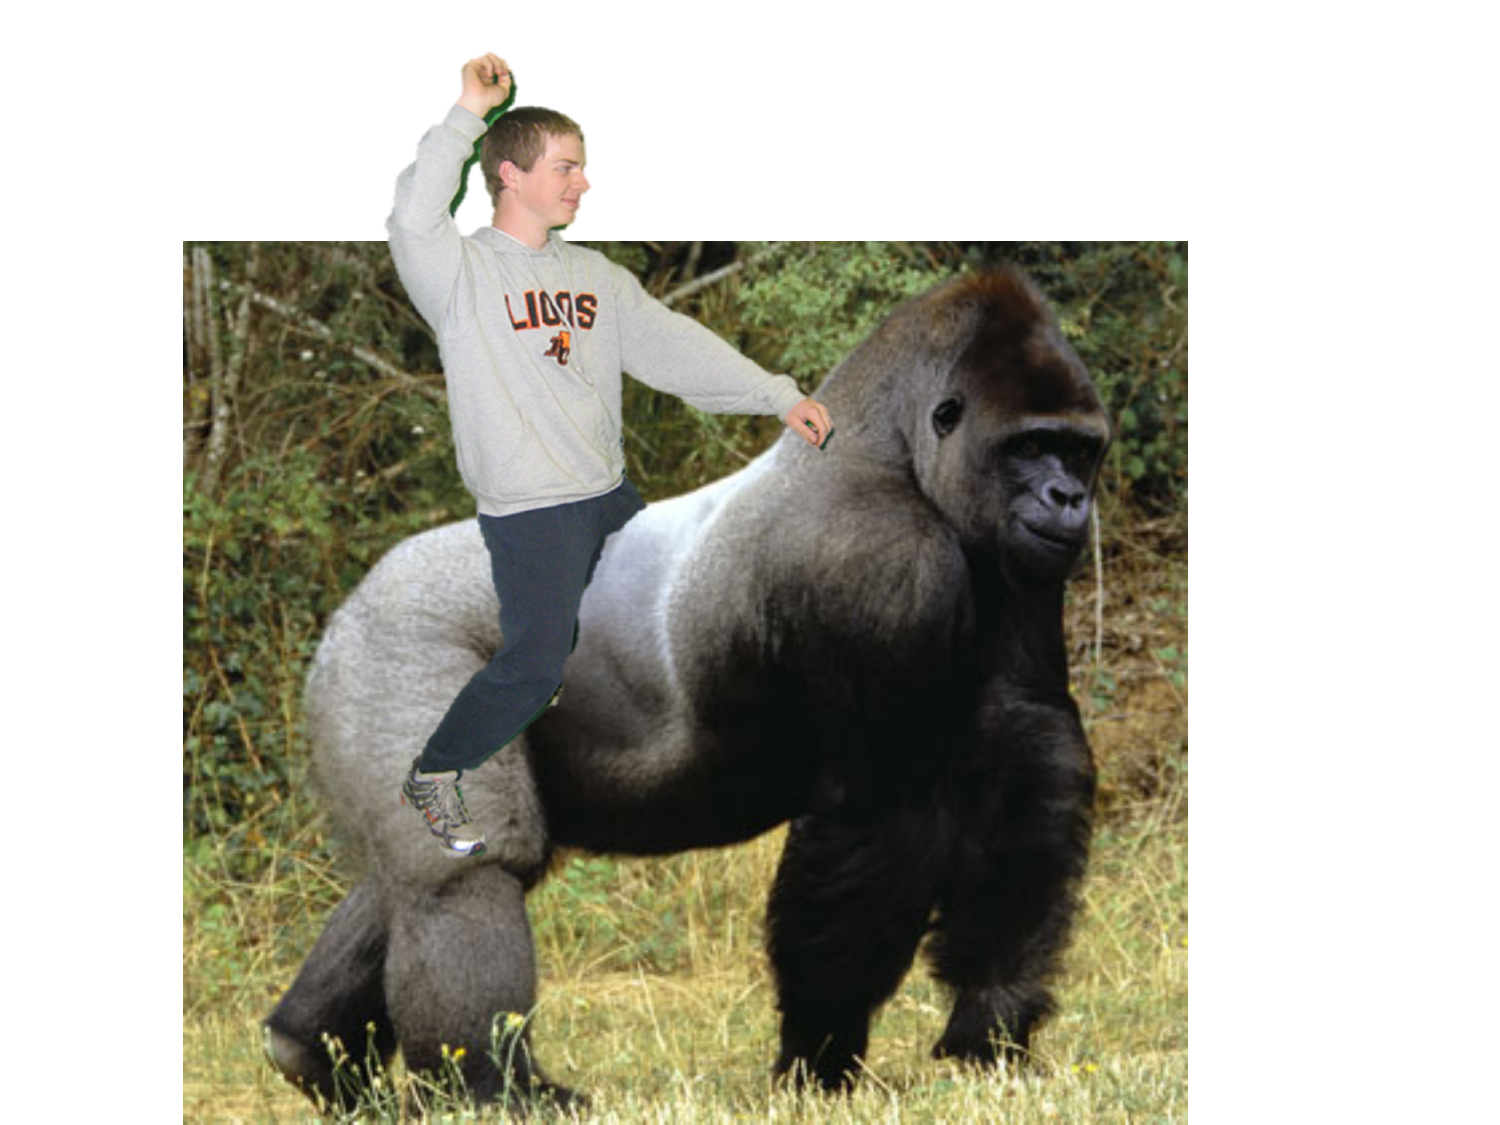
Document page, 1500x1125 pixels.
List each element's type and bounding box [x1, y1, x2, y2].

picture [182, 0, 1188, 1125]
